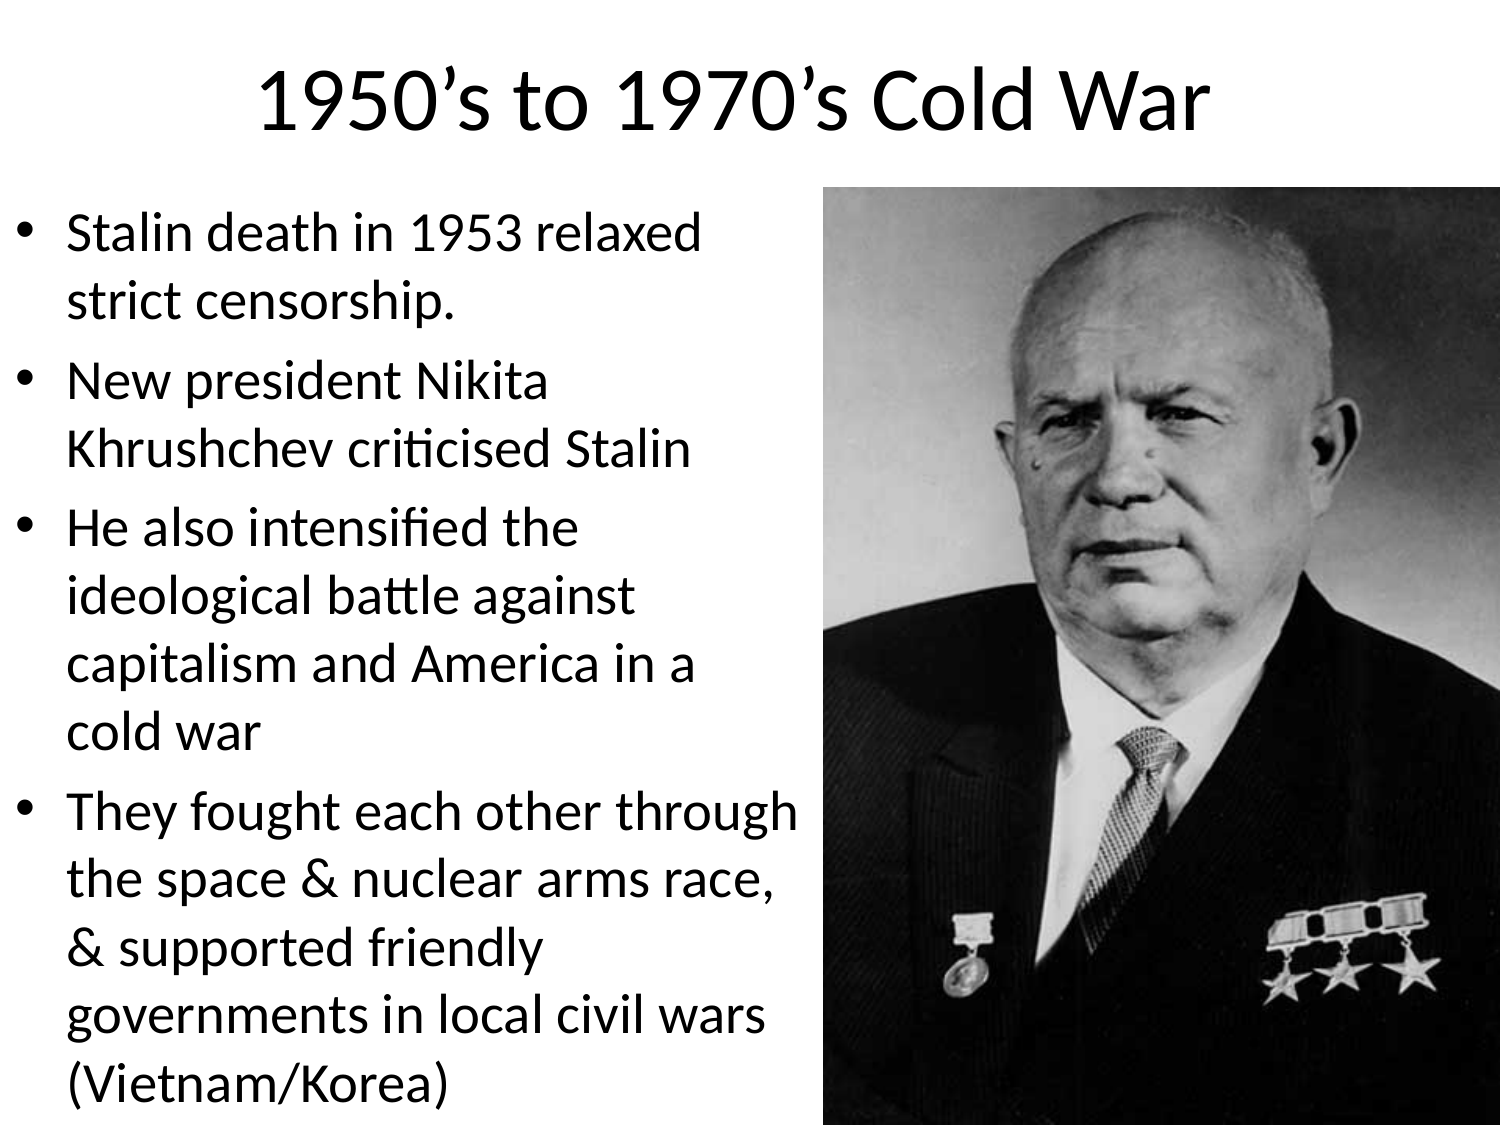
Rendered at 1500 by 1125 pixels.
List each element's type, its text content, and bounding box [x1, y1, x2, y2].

text_box [0, 0, 639, 469]
picture [823, 187, 1500, 1125]
title 1950’s to 1970’s Cold War [639, 0, 1409, 187]
list Stalin death in 1953 relaxed strict censorship. New president Nikita Khrushchev criticised Stalin He also intensified the ideological battle against capitalism and America in a cold war They fought each other through the space & nuclear arms race, & supported friendly governments in local civil wars (Vietnam/Korea) [0, 187, 821, 1125]
